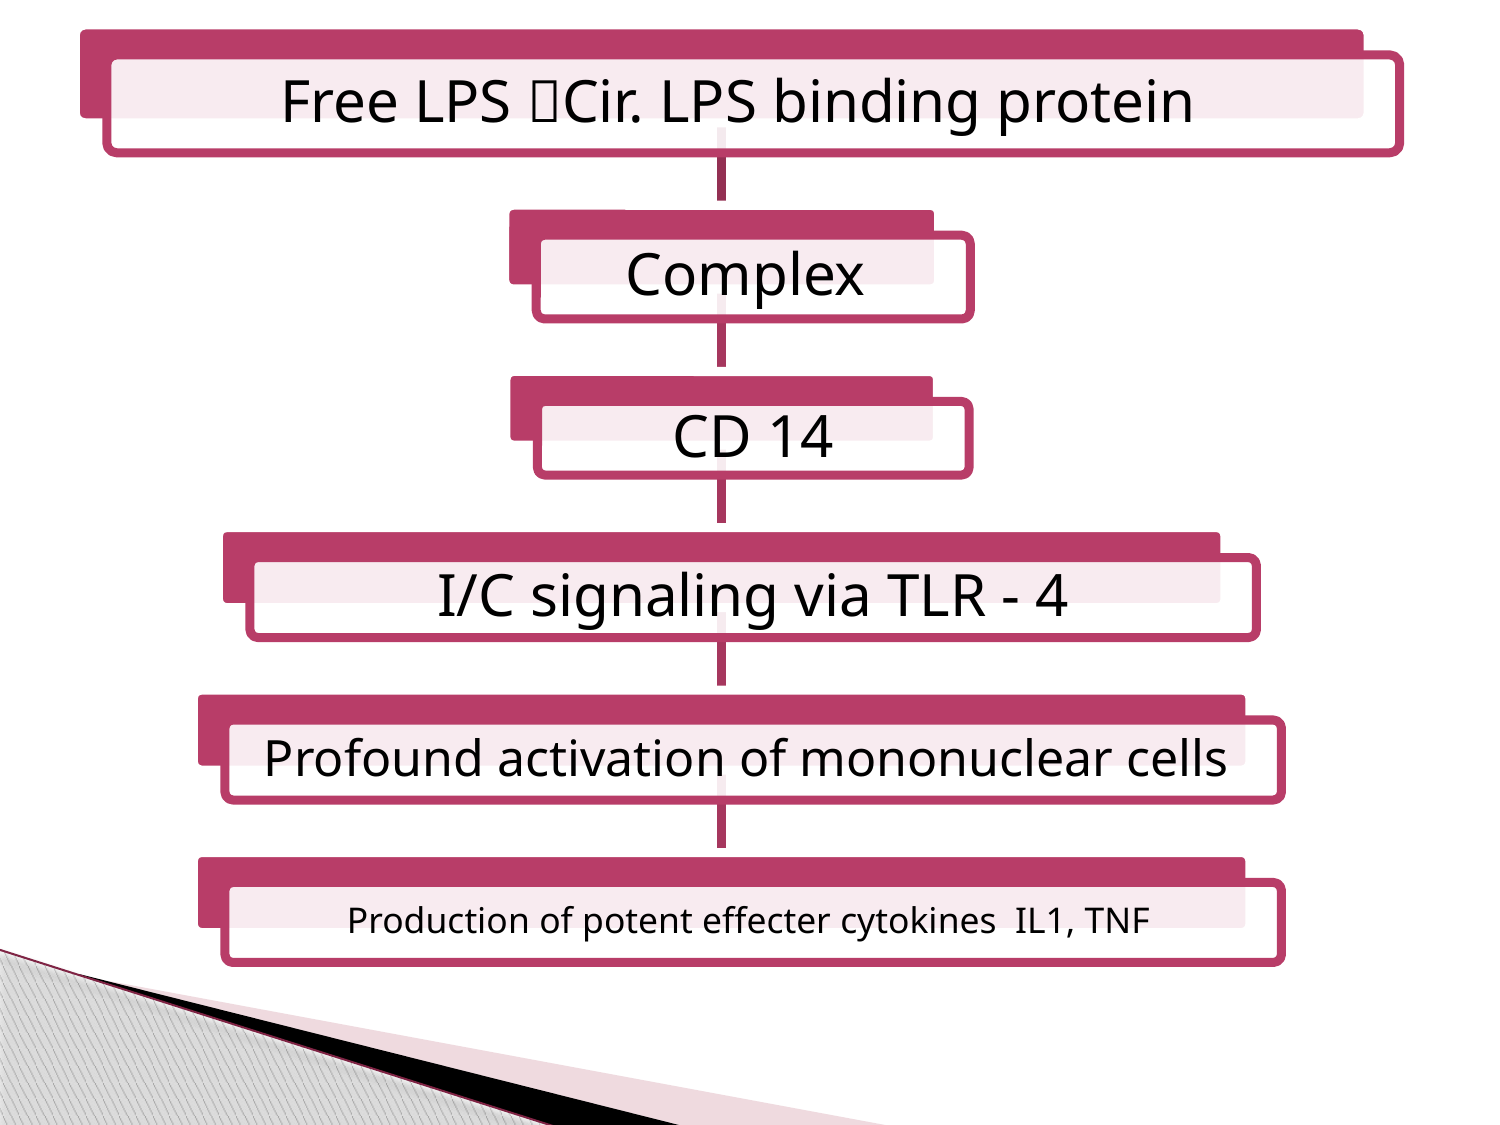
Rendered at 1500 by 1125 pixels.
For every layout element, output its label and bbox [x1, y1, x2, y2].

text_box [74, 0, 1401, 1076]
